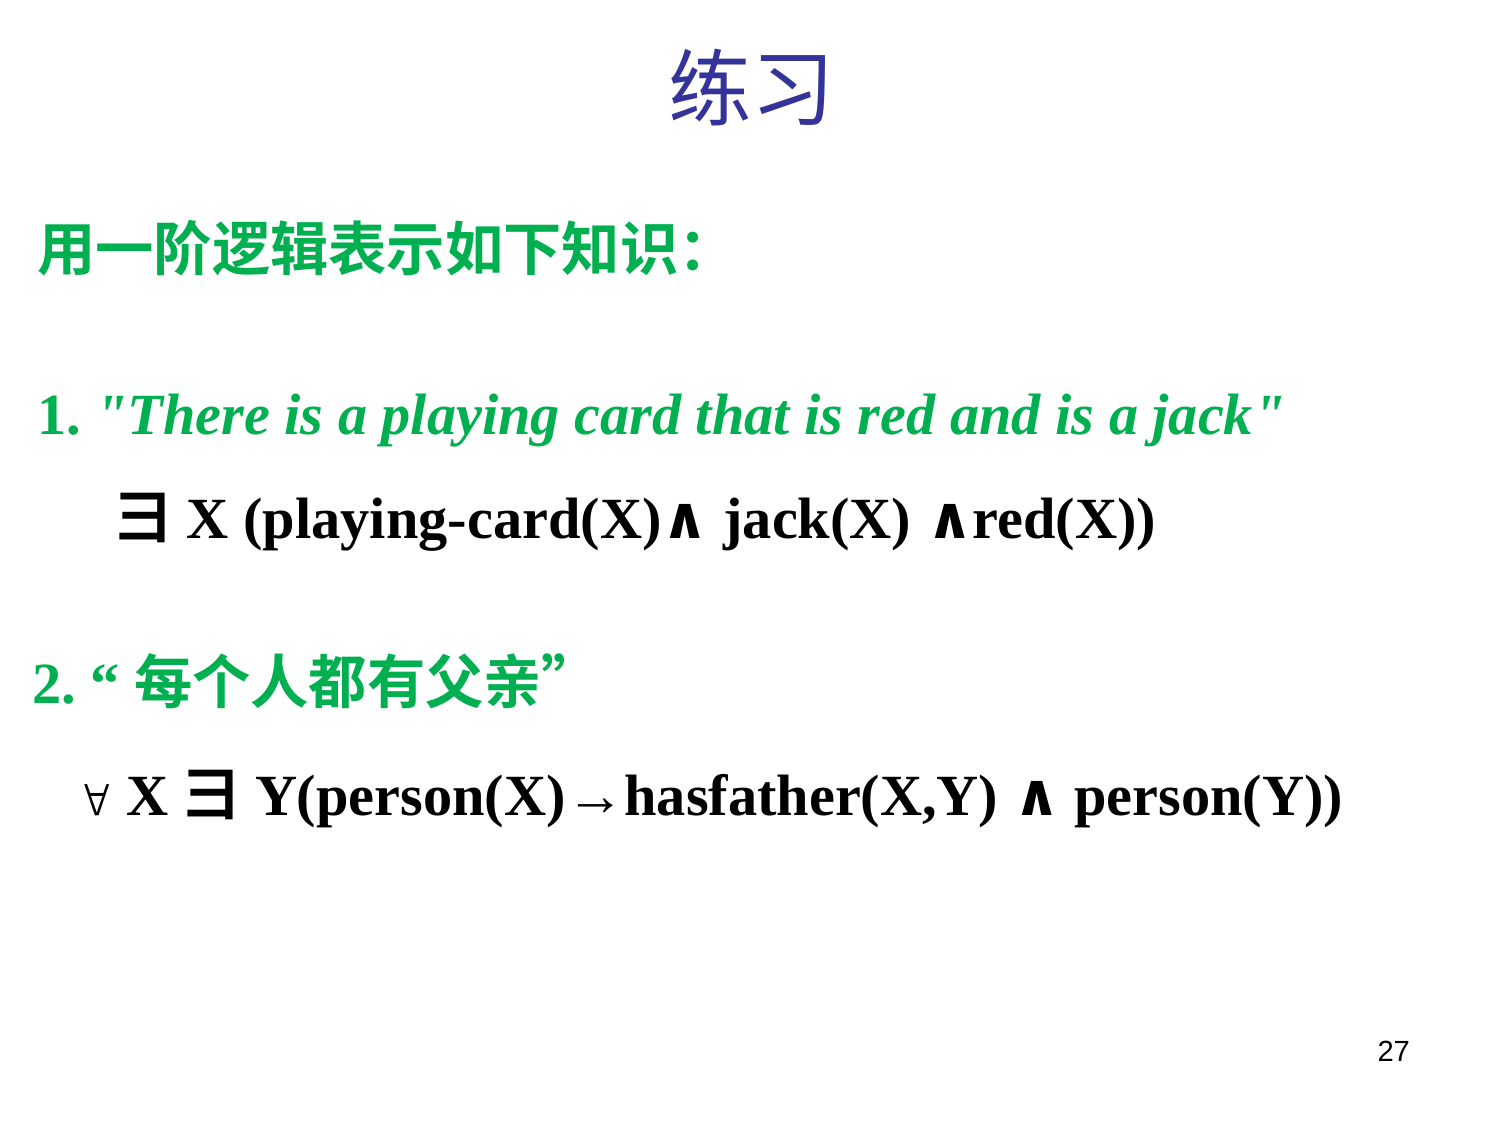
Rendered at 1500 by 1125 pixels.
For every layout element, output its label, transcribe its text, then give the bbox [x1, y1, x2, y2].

slide_number 27 [1074, 1024, 1425, 1103]
text_box 彐X (playing-card(X)∧ jack(X) ∧red(X)) [99, 481, 1488, 559]
title 练习 [76, 24, 1427, 147]
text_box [70, 774, 118, 826]
text_box X彐Y(person(X)→hasfather(X,Y) ∧ person(Y)) [112, 757, 1450, 835]
text_box 2. “每个人都有父亲” [17, 646, 1468, 724]
list 用一阶逻辑表示如下知识： 1. "There is a playing card that is red and is a jack" [37, 212, 1500, 303]
